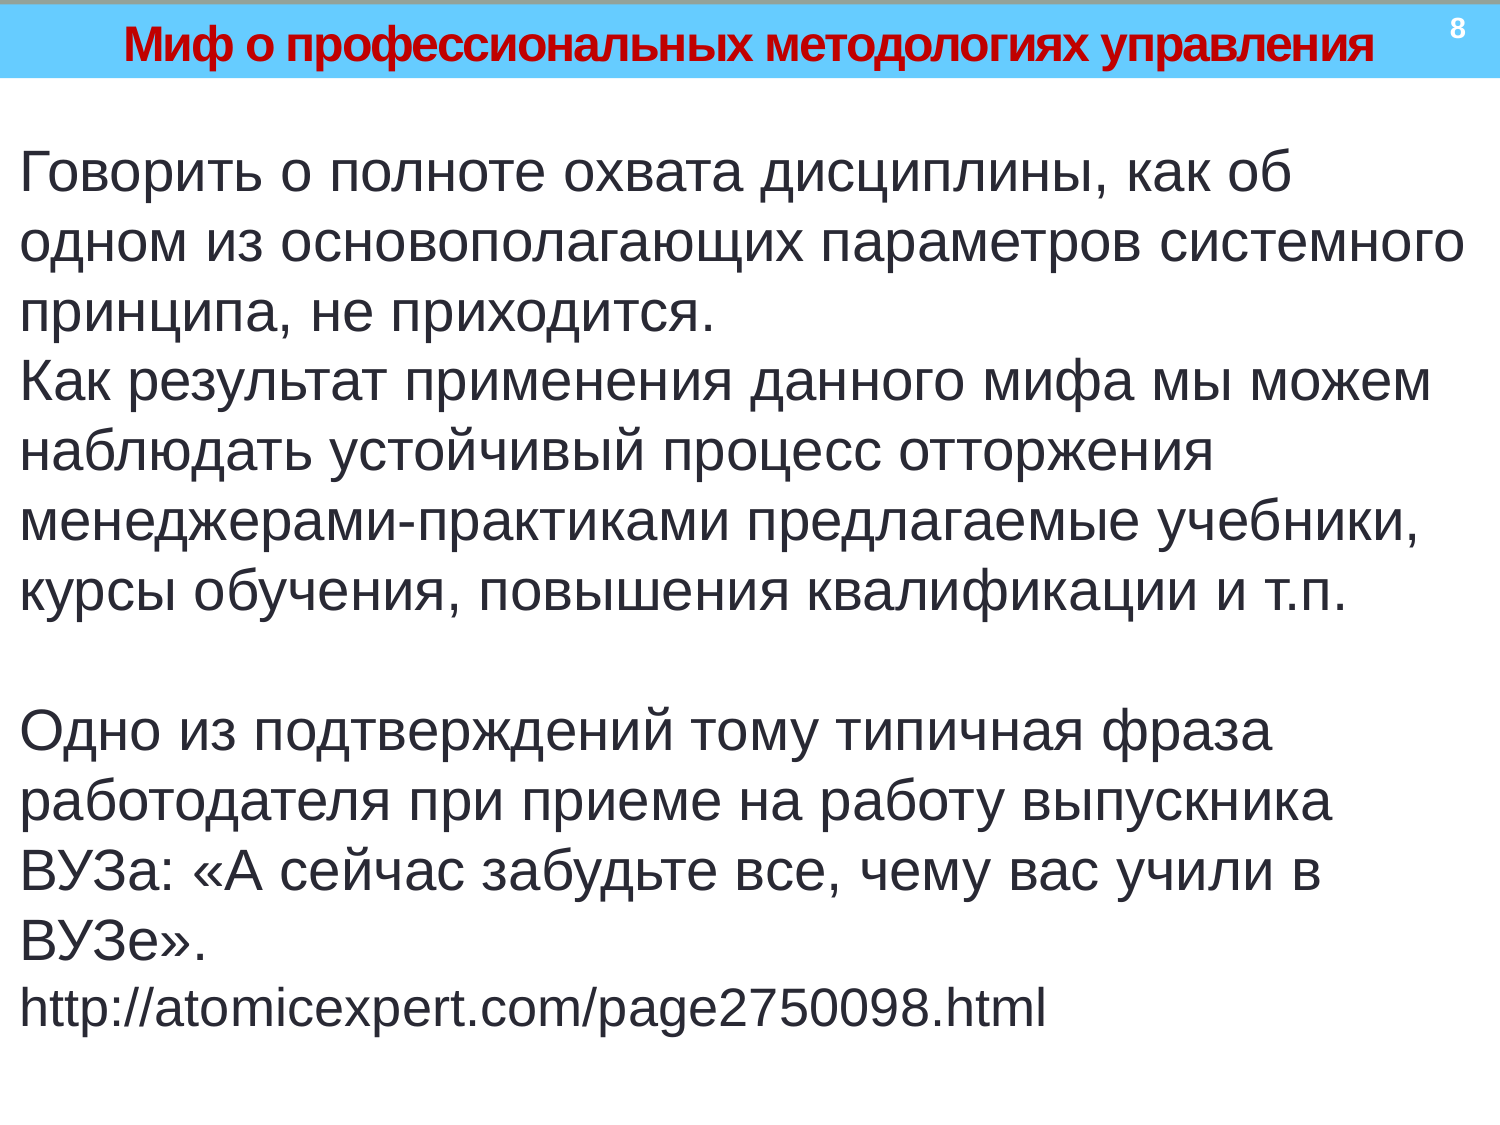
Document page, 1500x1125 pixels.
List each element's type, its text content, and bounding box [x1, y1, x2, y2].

title Миф о профессиональных методологиях управления [0, 4, 1500, 79]
slide_number 8 [1435, 0, 1484, 54]
text_box Говорить о полноте охвата дисциплины, как об одном из основополагающих параметров системного принципа, не приходится. Как результат применения данного мифа мы можем наблюдать устойчивый процесс отторжения менеджерами-практиками предлагаемые учебники, курсы обучения, повышения квалификации и т.п. Одно из подтверждений тому типичная фраза работодателя при приеме на работу выпускника ВУЗа: «А сейчас забудьте все, чему вас учили в ВУЗе». http://atomicexpert.com/page2750098.html [4, 125, 1483, 1045]
